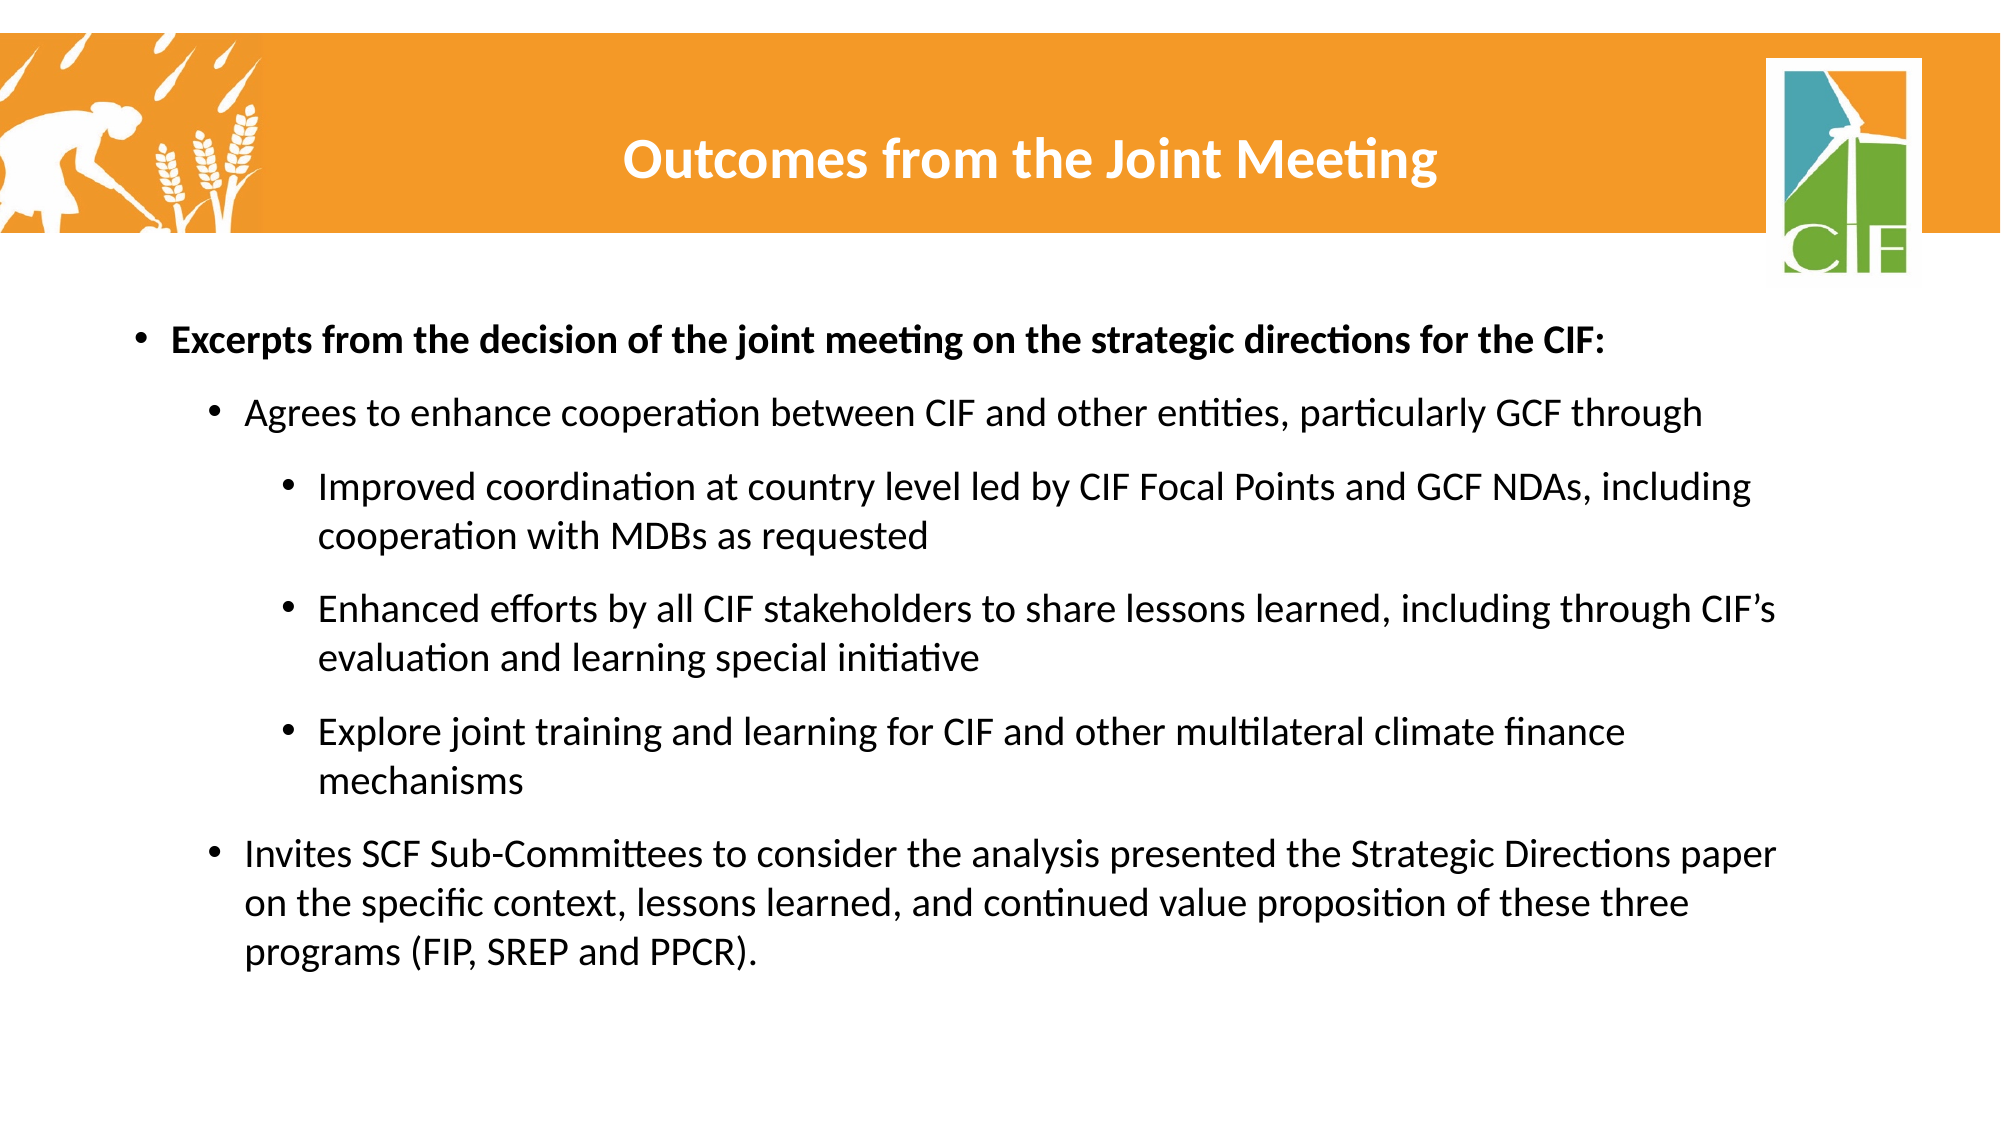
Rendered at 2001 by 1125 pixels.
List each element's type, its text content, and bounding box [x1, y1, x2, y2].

title Outcomes from the Joint Meeting [247, 93, 1815, 227]
picture [0, 33, 2001, 288]
list Excerpts from the decision of the joint meeting on the strategic directions for the CIF: Agrees to enhance cooperation between CIF and other entities, particularly GCF through Improved coordination at country level led by CIF Focal Points and GCF NDAs, including cooperation with MDBs as requested Enhanced efforts by all CIF stakeholders to share lessons learned, including through CIF’s evaluation and learning special initiative Explore joint training and learning for CIF and other multilateral climate finance mechanisms Invites SCF Sub-Committees to consider the analysis presented the Strategic Directions paper on the specific context, lessons learned, and continued value proposition of these three programs (FIP, SREP and PPCR). [119, 305, 1844, 987]
